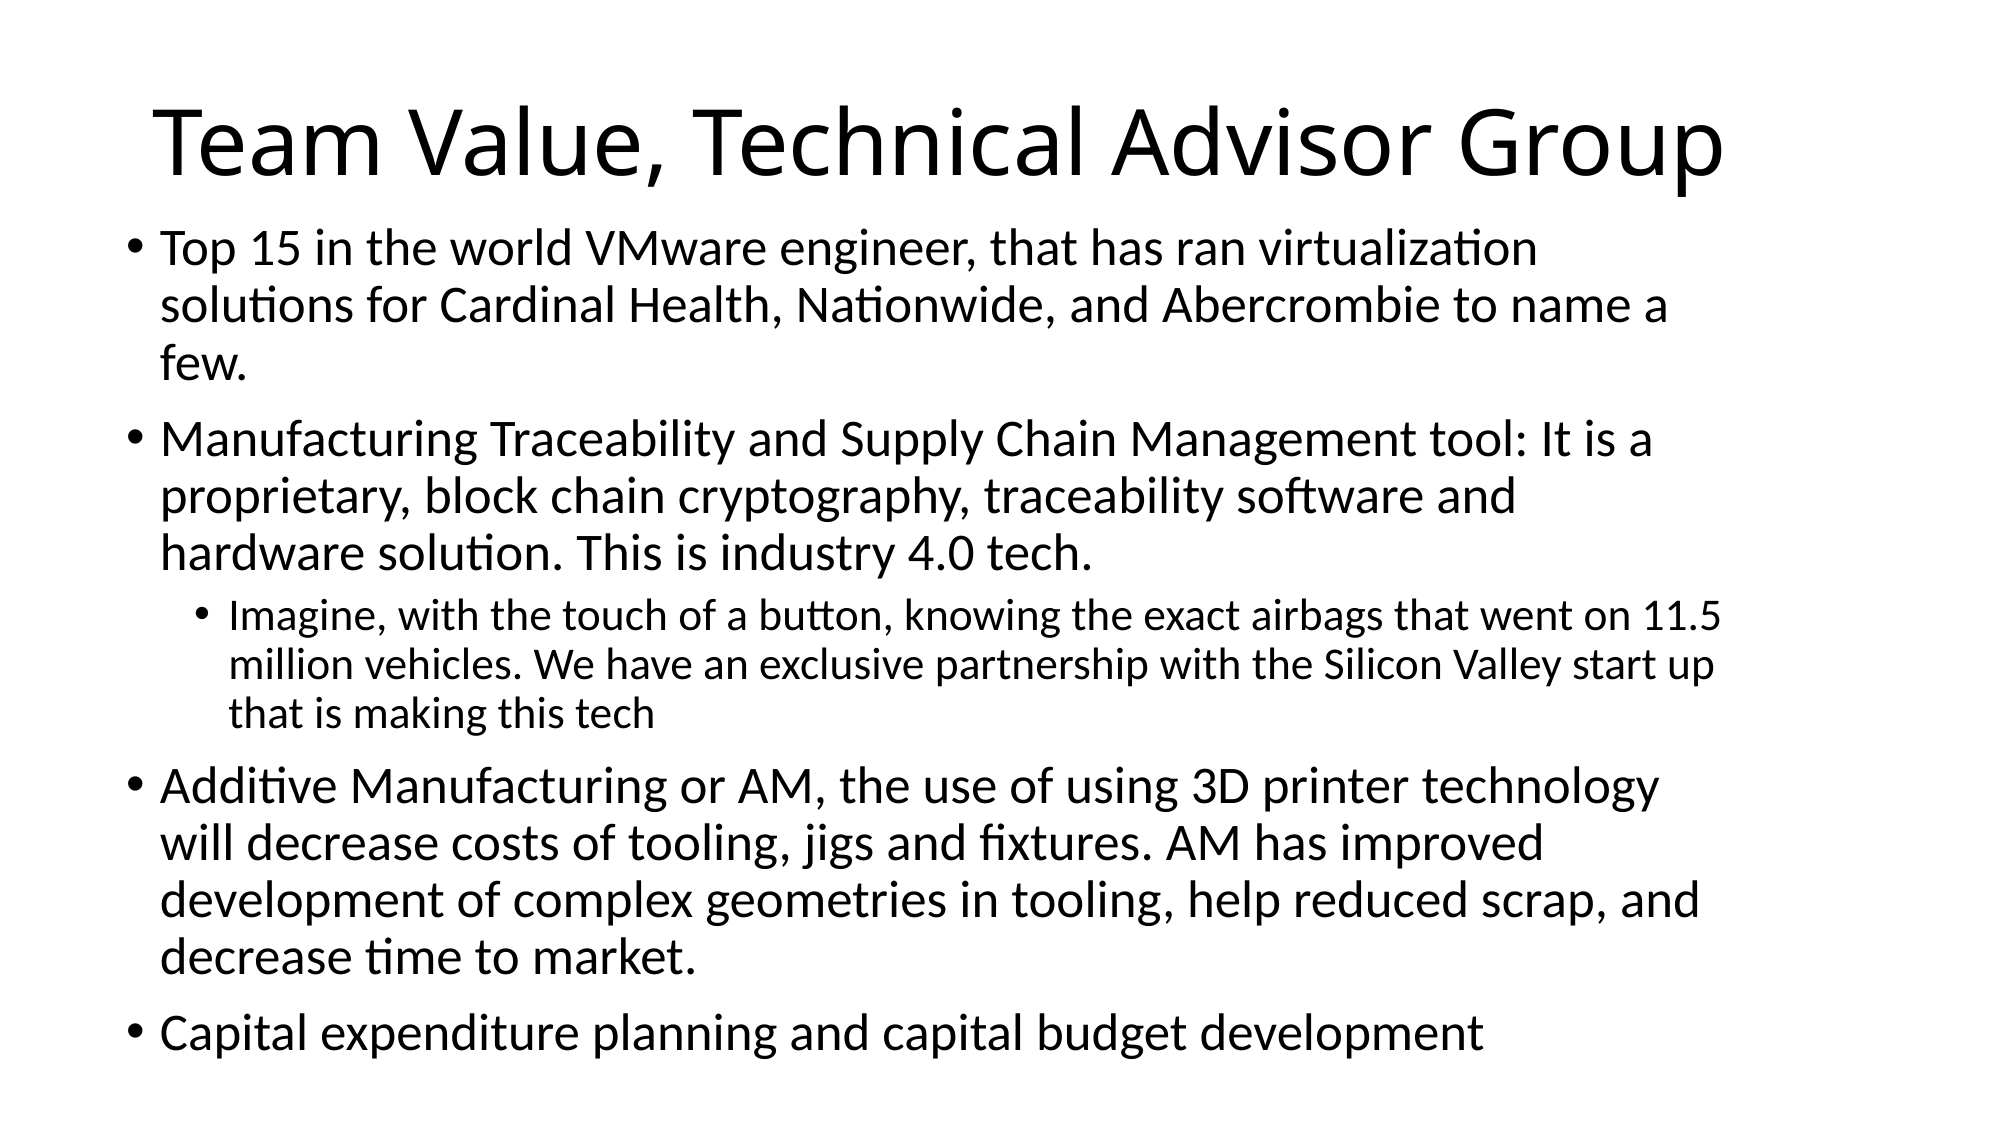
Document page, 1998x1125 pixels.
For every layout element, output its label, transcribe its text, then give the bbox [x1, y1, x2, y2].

title Team Value, Technical Advisor Group [137, 37, 1861, 255]
list Top 15 in the world VMware engineer, that has ran virtualization solutions for Cardinal Health, Nationwide, and Abercrombie to name a few. Manufacturing Traceability and Supply Chain Management tool: It is a proprietary, block chain cryptography, traceability software and hardware solution. This is industry 4.0 tech. Imagine, with the touch of a button, knowing the exact airbags that went on 11.5 million vehicles. We have an exclusive partnership with the Silicon Valley start up that is making this tech Additive Manufacturing or AM, the use of using 3D printer technology will decrease costs of tooling, jigs and fixtures. AM has improved development of complex geometries in tooling, help reduced scrap, and decrease time to market. Capital expenditure planning and capital budget development [111, 212, 1749, 1075]
